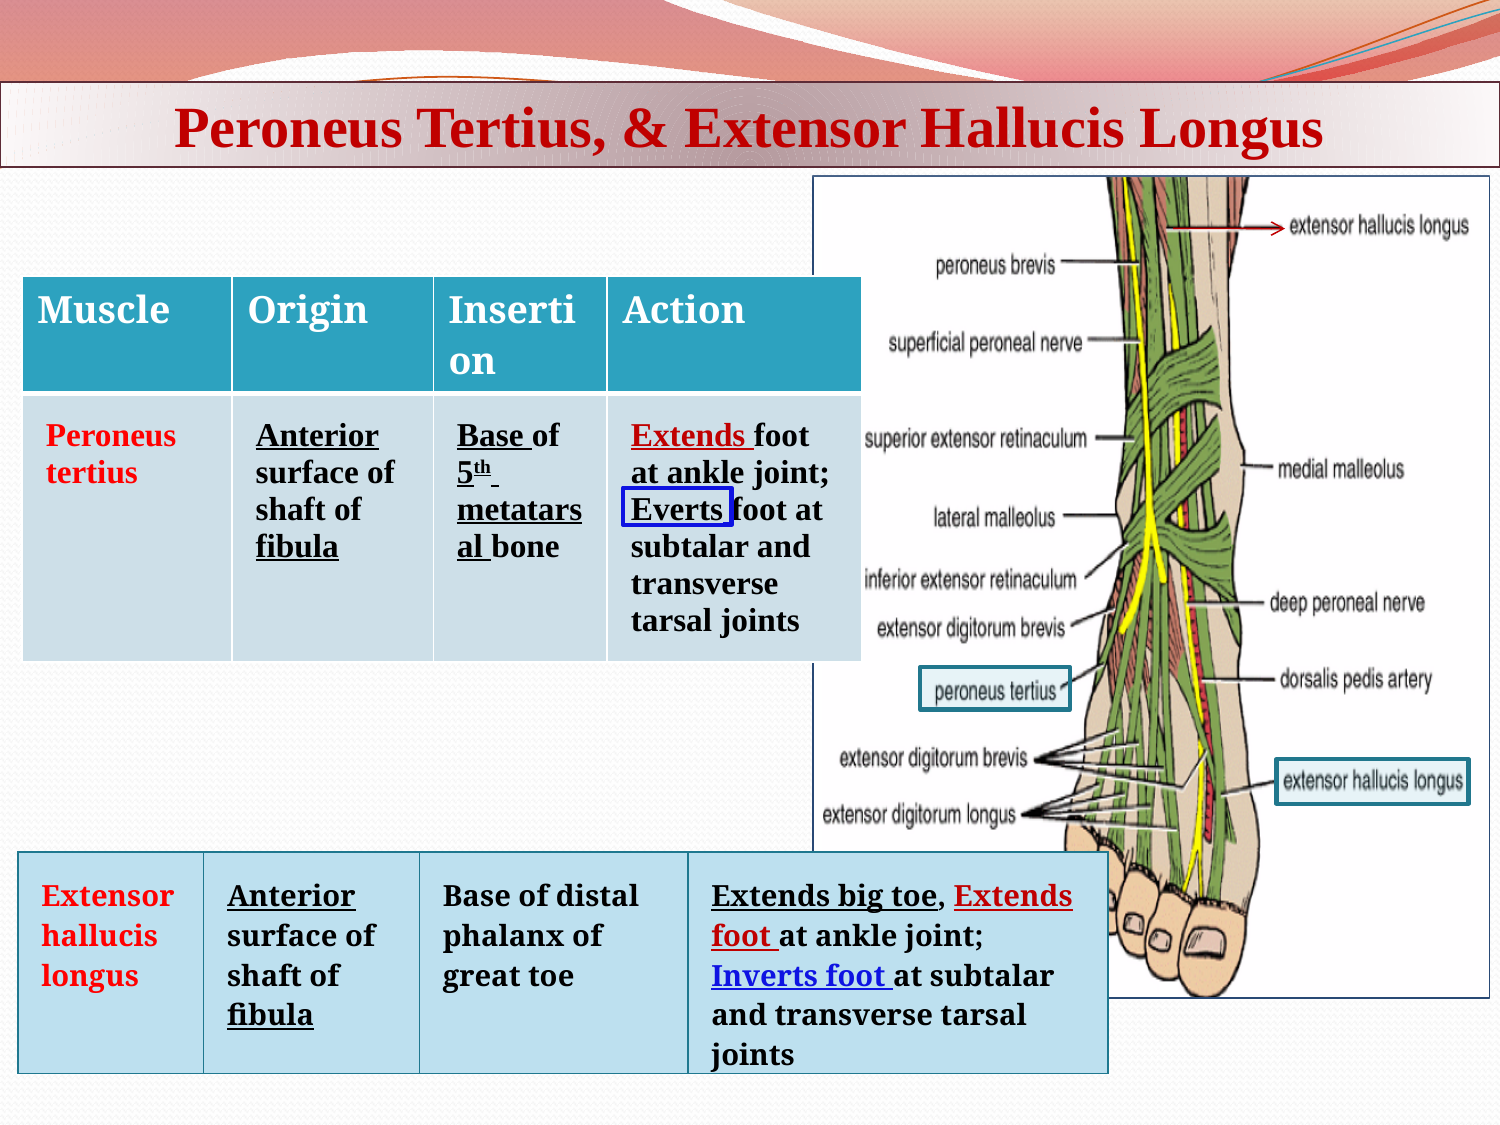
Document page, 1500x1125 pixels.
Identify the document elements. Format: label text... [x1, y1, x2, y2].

table_header Extensor hallucis longus [19, 853, 203, 1073]
table_header Action [608, 277, 806, 391]
table_cell Base of 5th metatarsal bone [434, 396, 606, 661]
table_header Insertion [434, 277, 606, 391]
table_header Origin [233, 277, 433, 391]
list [813, 176, 1490, 998]
table_header BLODDD VESSEL [1174, 230, 1283, 239]
table_cell Extends foot at ankle joint; Everts foot at subtalar and transverse tarsal joints [608, 396, 806, 661]
text_box [621, 486, 734, 527]
table_header Extends big toe, Extends foot at ankle joint; Inverts foot at subtalar and transverse tarsal joints [689, 853, 1107, 1073]
table_header Anterior surface of shaft of fibula [204, 853, 419, 1073]
table_cell Peroneus tertius [23, 396, 231, 661]
table_header Base of distal phalanx of great toe [420, 853, 687, 1073]
text_box Peroneus Tertius, & Extensor Hallucis Longus [0, 81, 1500, 168]
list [806, 853, 1107, 1010]
table_cell Anterior surface of shaft of fibula [233, 396, 433, 661]
table_header Muscle [23, 277, 231, 391]
